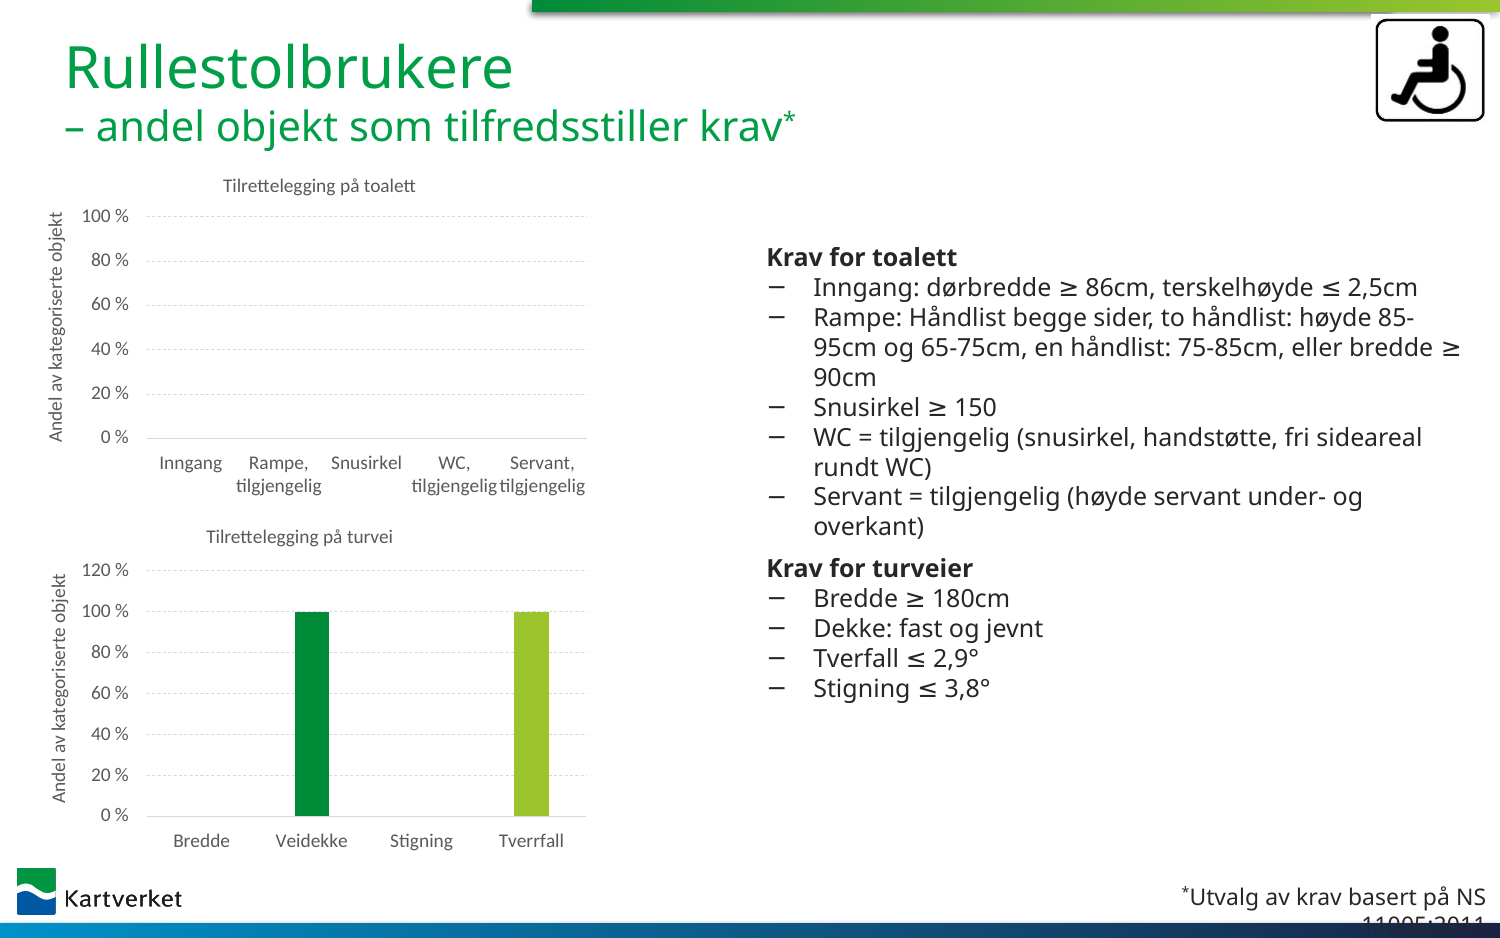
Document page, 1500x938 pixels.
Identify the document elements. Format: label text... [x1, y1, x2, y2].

text_box *Utvalg av krav basert på NS 11005:2011 [1068, 873, 1500, 938]
text_box Krav for toalett Inngang: dørbredde ≥ 86cm, terskelhøyde ≤ 2,5cm Rampe: Håndlist begge sider, to håndlist: høyde 85-95cm og 65-75cm, en håndlist: 75-85cm, eller bredde ≥ 90cm Snusirkel ≥ 150 WC = tilgjengelig (snusirkel, handstøtte, fri sideareal rundt WC) Servant = tilgjengelig (høyde servant under- og overkant) [751, 234, 1483, 545]
picture [1371, 13, 1491, 127]
picture [41, 520, 598, 859]
text_box Krav for turveier Bredde ≥ 180cm Dekke: fast og jevnt Tverfall ≤ 2,9° Stigning ≤ 3,8° [751, 545, 1483, 710]
picture [41, 166, 598, 505]
text_box Rullestolbrukere – andel objekt som tilfredsstiller krav* [49, 14, 1431, 158]
